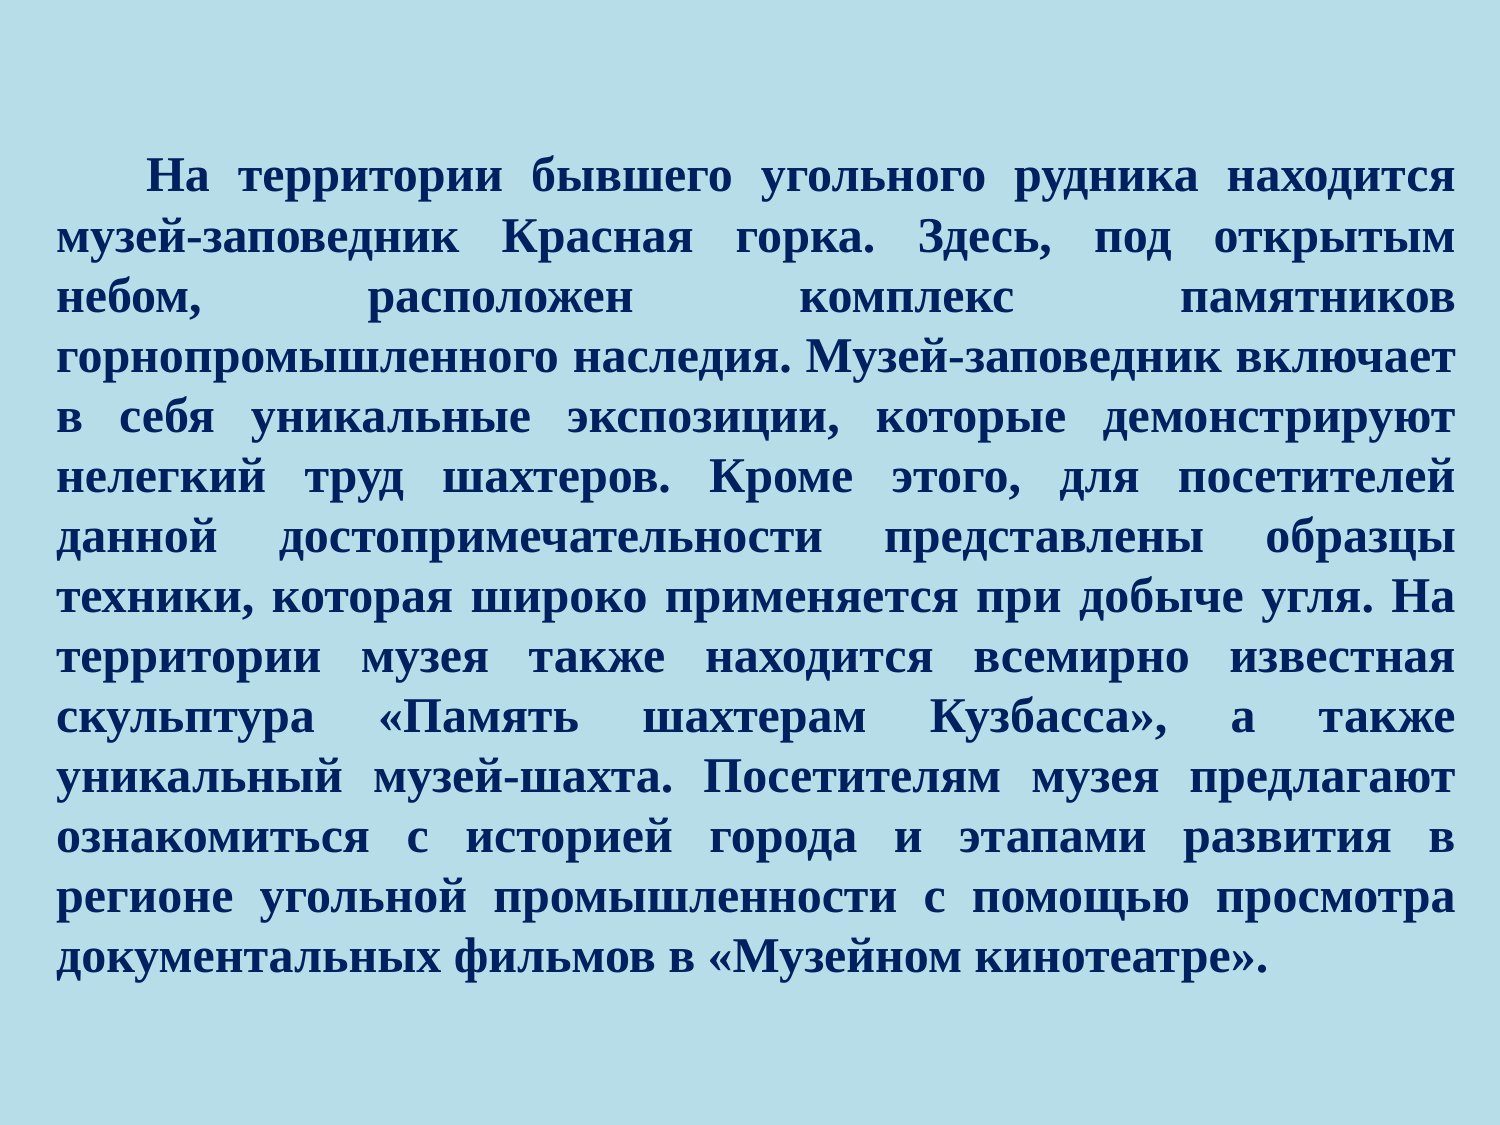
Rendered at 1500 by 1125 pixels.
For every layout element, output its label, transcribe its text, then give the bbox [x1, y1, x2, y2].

text_box На территории бывшего угольного рудника находится музей-заповедник Красная горка. Здесь, под открытым небом, расположен комплекс памятников горнопромышленного наследия. Музей-заповедник включает в себя уникальные экспозиции, которые демонстрируют нелегкий труд шахтеров. Кроме этого, для посетителей данной достопримечательности представлены образцы техники, которая широко применяется при добыче угля. На территории музея также находится всемирно известная скульптура «Память шахтерам Кузбасса», а также уникальный музей-шахта. Посетителям музея предлагают ознакомиться с историей города и этапами развития в регионе угольной промышленности с помощью просмотра документальных фильмов в «Музейном кинотеатре». [41, 125, 1471, 991]
